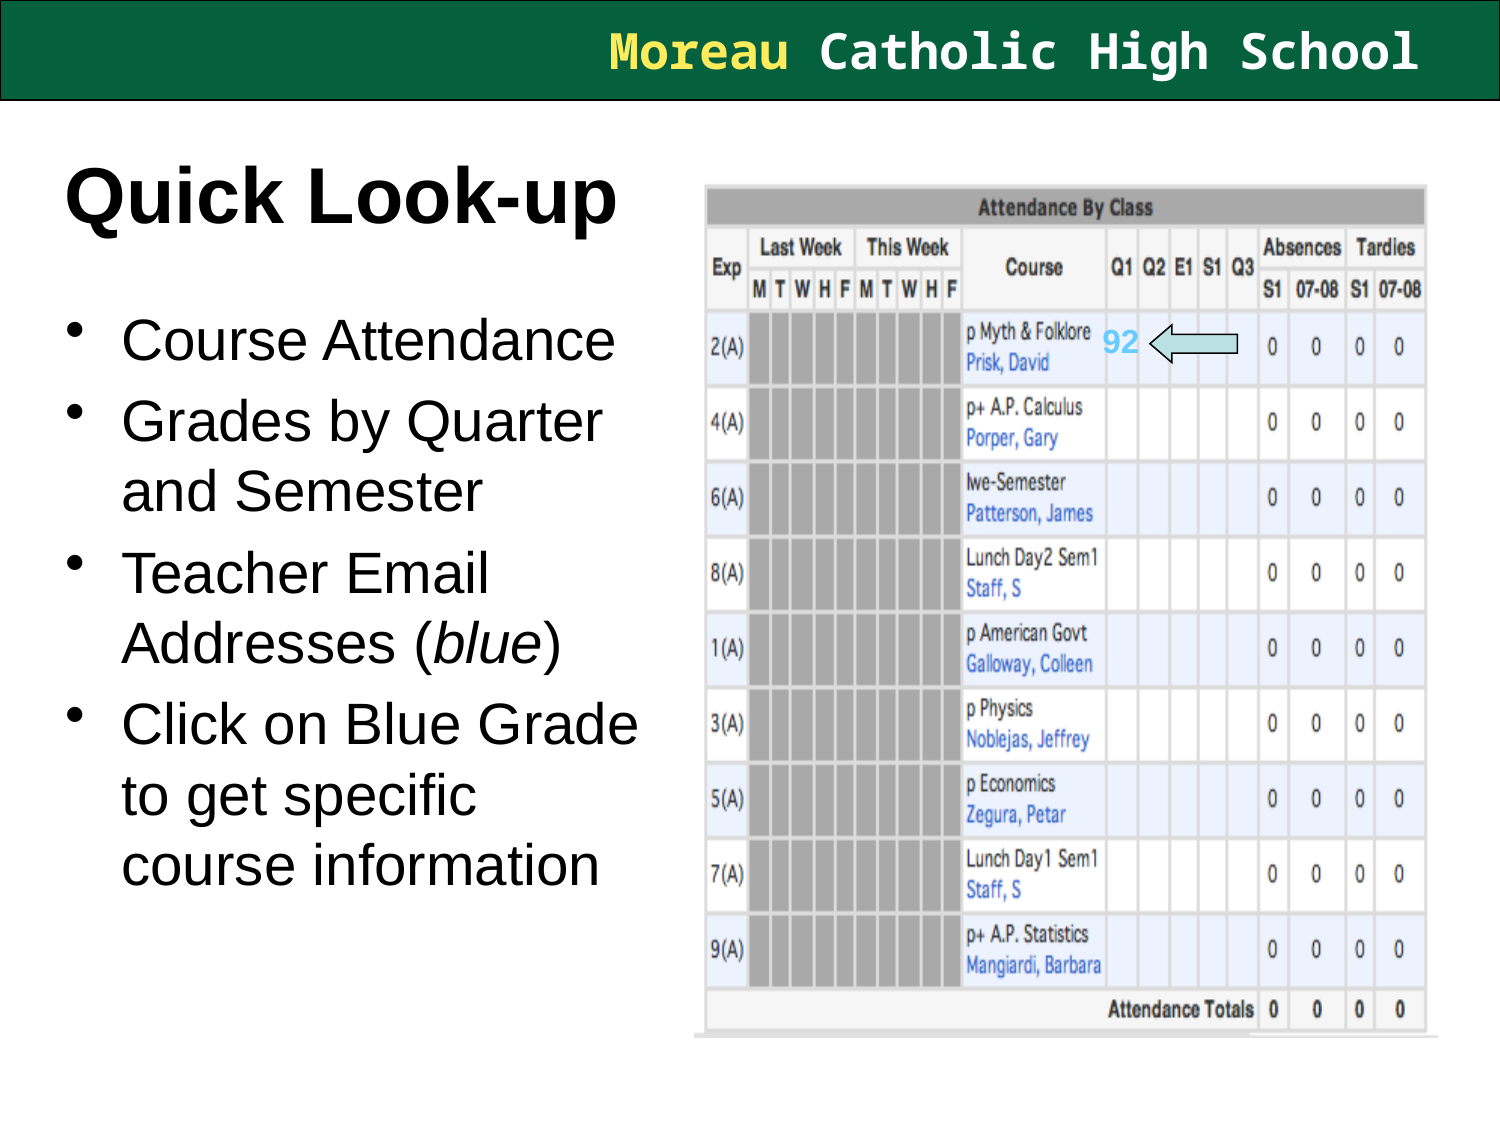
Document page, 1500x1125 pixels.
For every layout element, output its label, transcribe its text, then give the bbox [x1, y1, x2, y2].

list Course Attendance Grades by Quarter and Semester Teacher Email Addresses (blue) Click on Blue Grade to get specific course information [49, 212, 676, 1013]
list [693, 174, 1438, 1038]
text_box Quick Look-up [50, 137, 675, 248]
